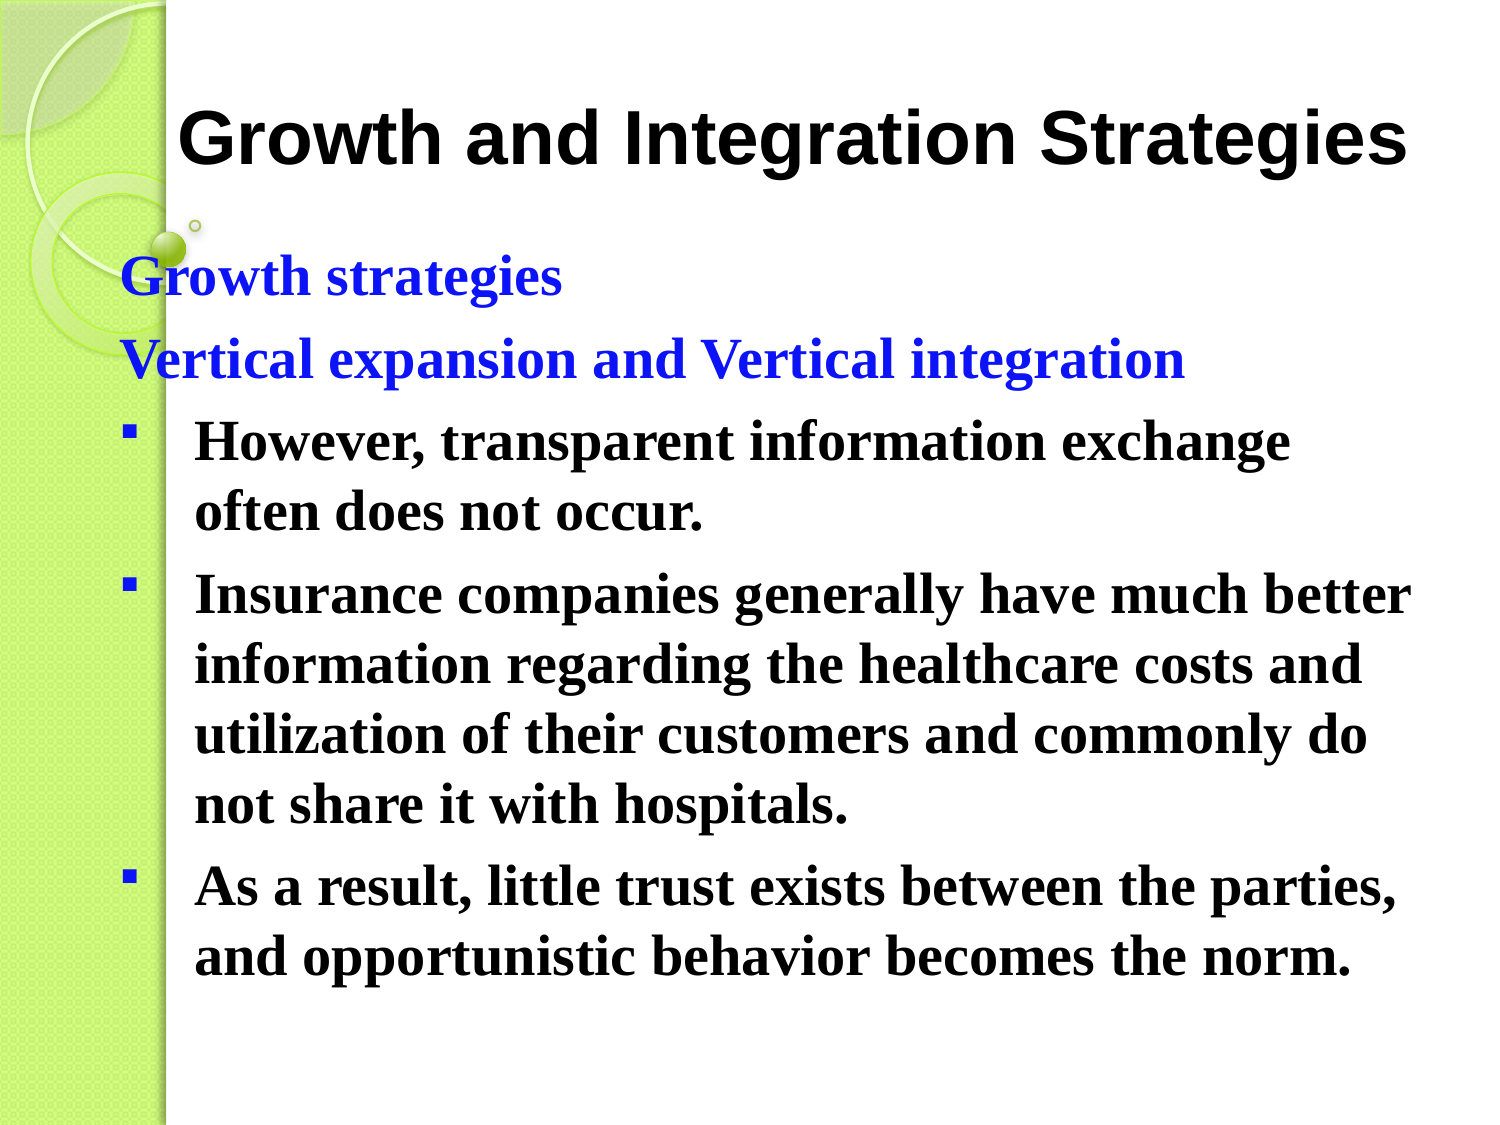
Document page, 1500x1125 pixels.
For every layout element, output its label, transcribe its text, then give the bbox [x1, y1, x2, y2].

subtitle Growth strategies Vertical expansion and Vertical integration However, transparent information exchange often does not occur. Insurance companies generally have much better information regarding the healthcare costs and utilization of their customers and commonly do not share it with hospitals. As a result, little trust exists between the parties, and opportunistic behavior becomes the norm. [99, 237, 1438, 1075]
title Growth and Integration Strategies [162, 59, 1450, 188]
